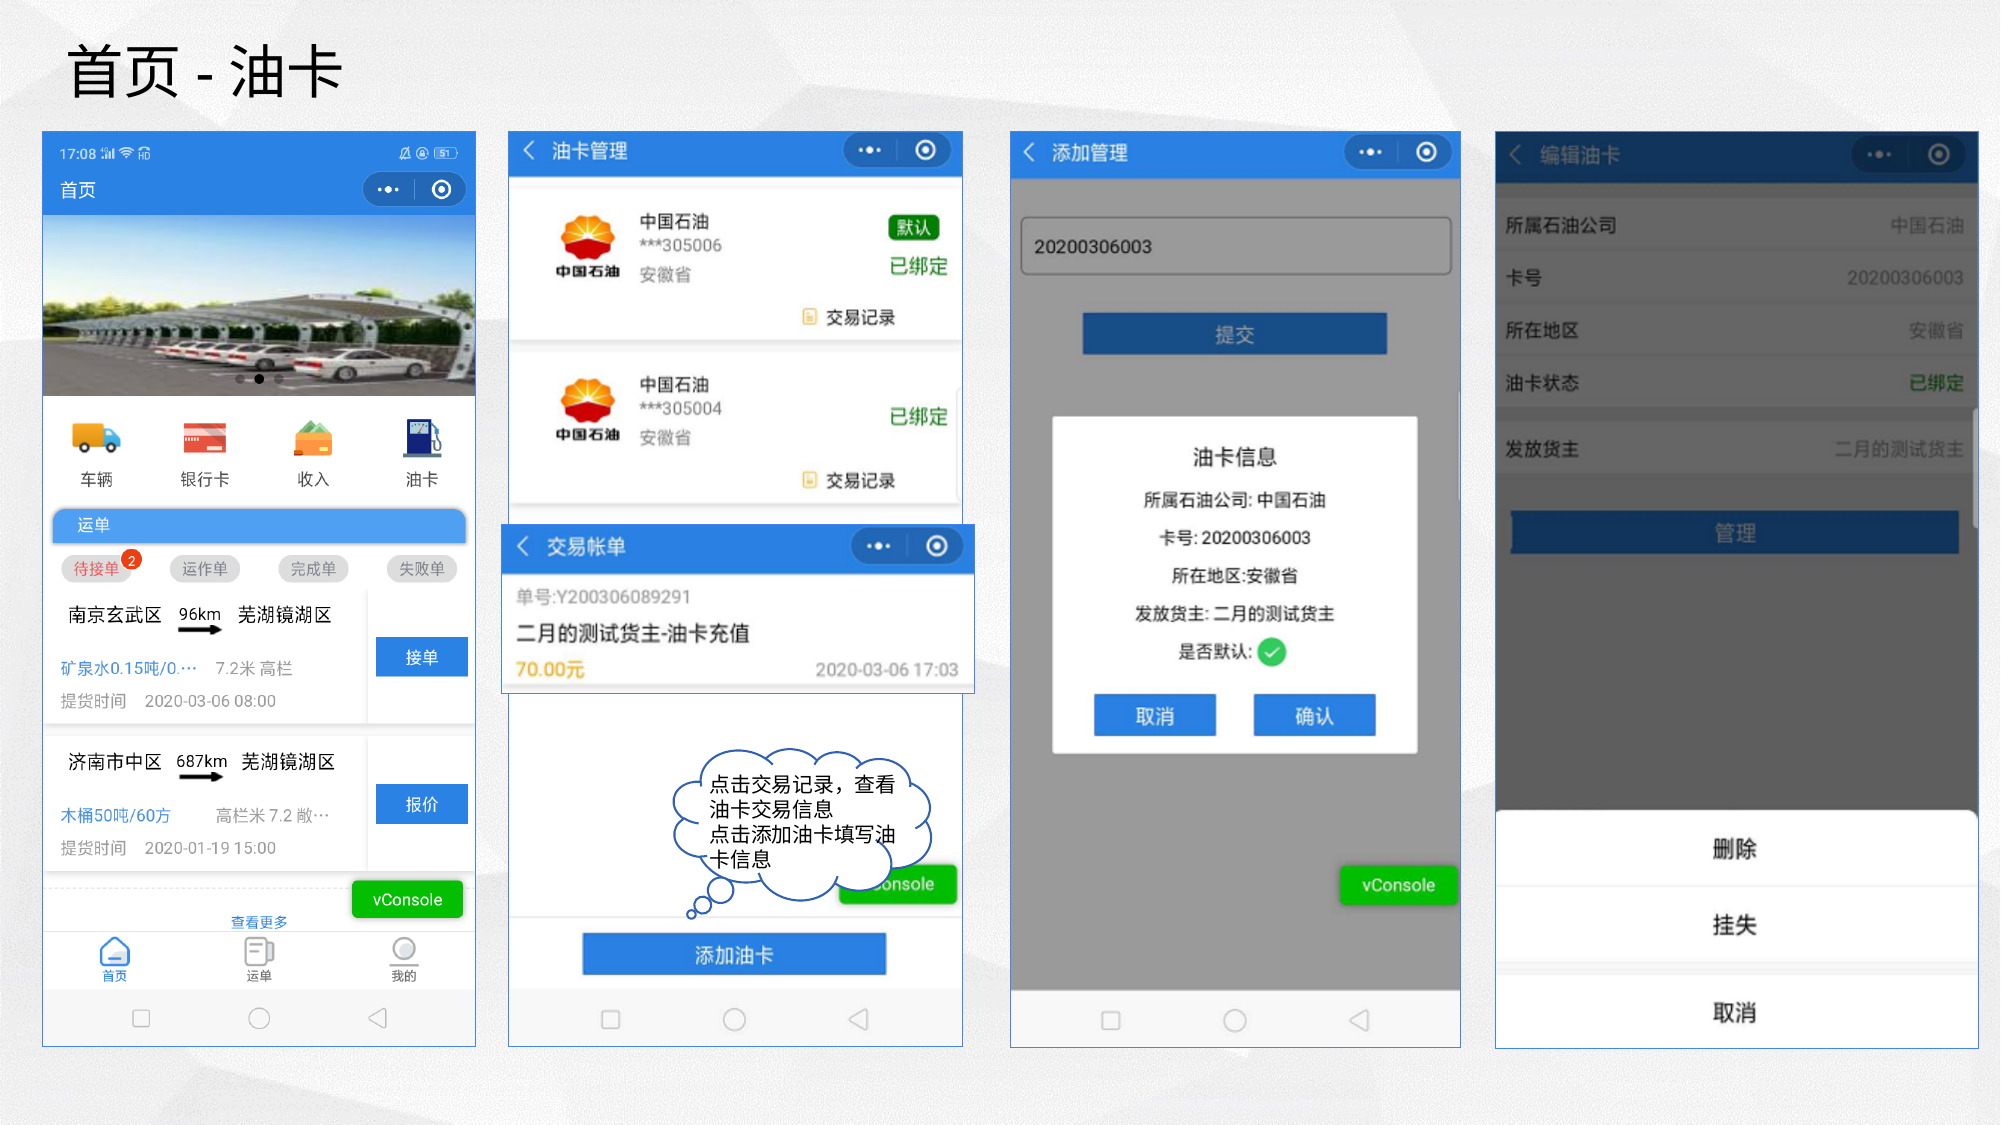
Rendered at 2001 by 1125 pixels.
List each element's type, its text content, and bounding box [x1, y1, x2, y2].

text_box 首页-油卡 [50, 36, 502, 102]
picture [0, 0, 2001, 1125]
